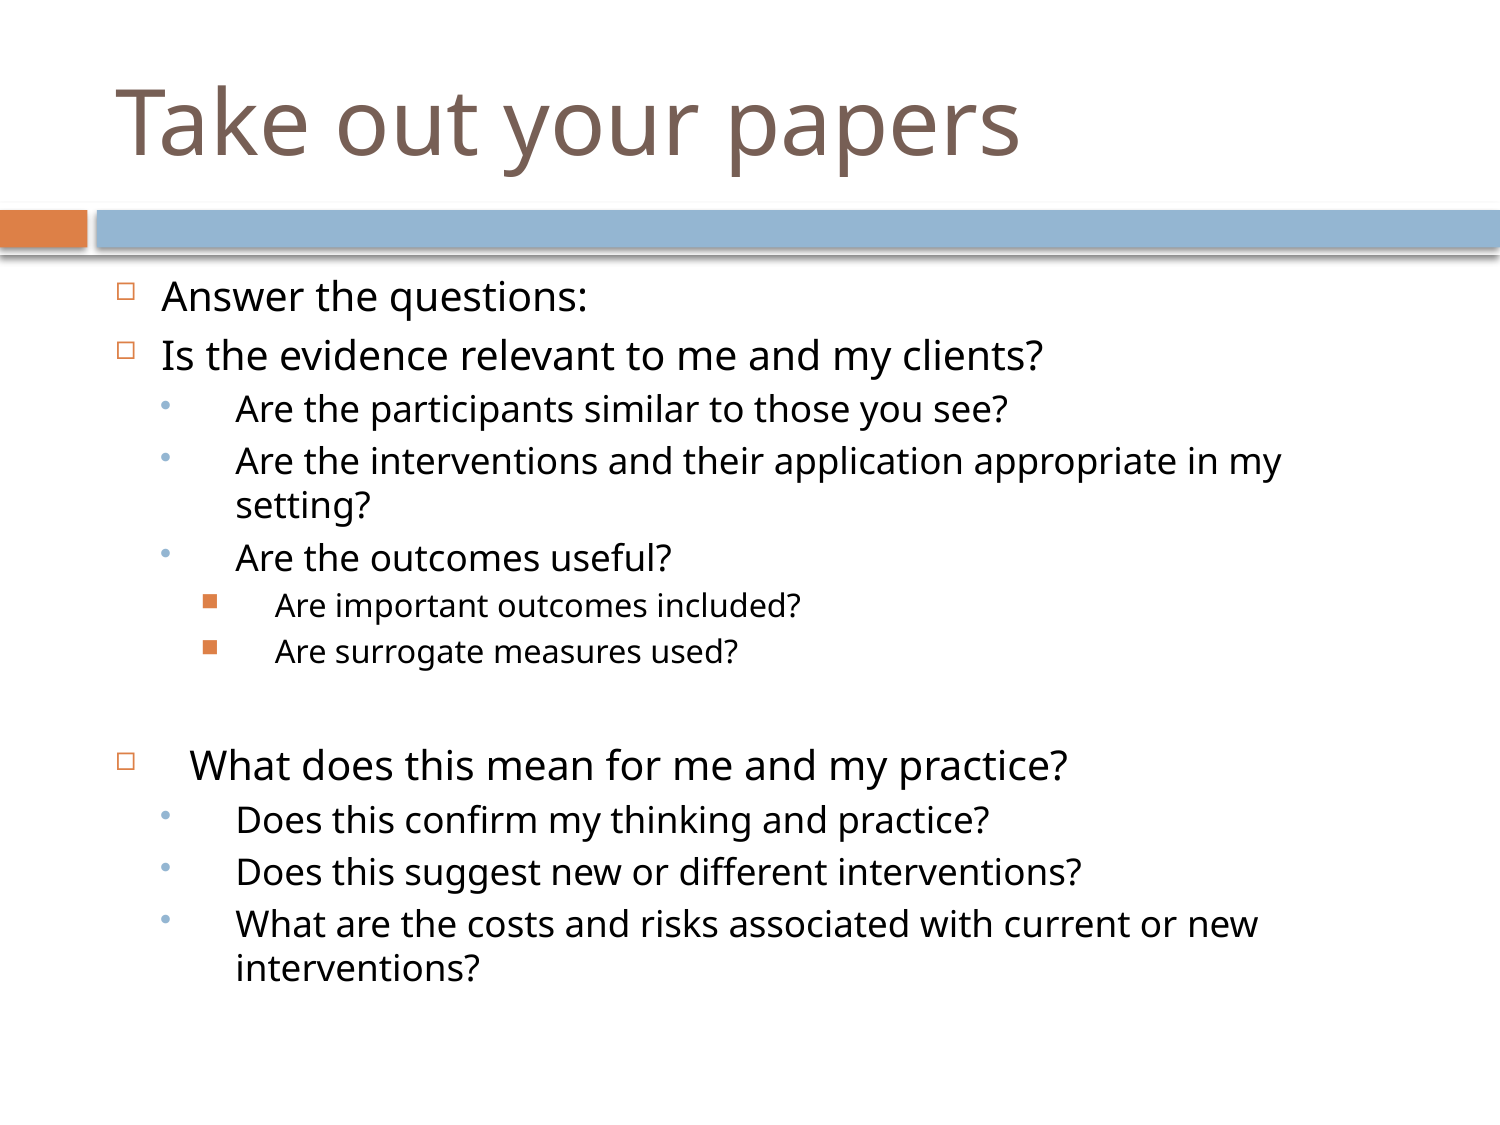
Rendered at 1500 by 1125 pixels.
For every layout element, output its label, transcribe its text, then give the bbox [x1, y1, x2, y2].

list Answer the questions: Is the evidence relevant to me and my clients? Are the participants similar to those you see? Are the interventions and their application appropriate in my setting? Are the outcomes useful? Are important outcomes included? Are surrogate measures used? What does this mean for me and my practice? Does this confirm my thinking and practice? Does this suggest new or different interventions? What are the costs and risks associated with current or new interventions? [100, 262, 1438, 1000]
title Take out your papers [100, 37, 1438, 200]
